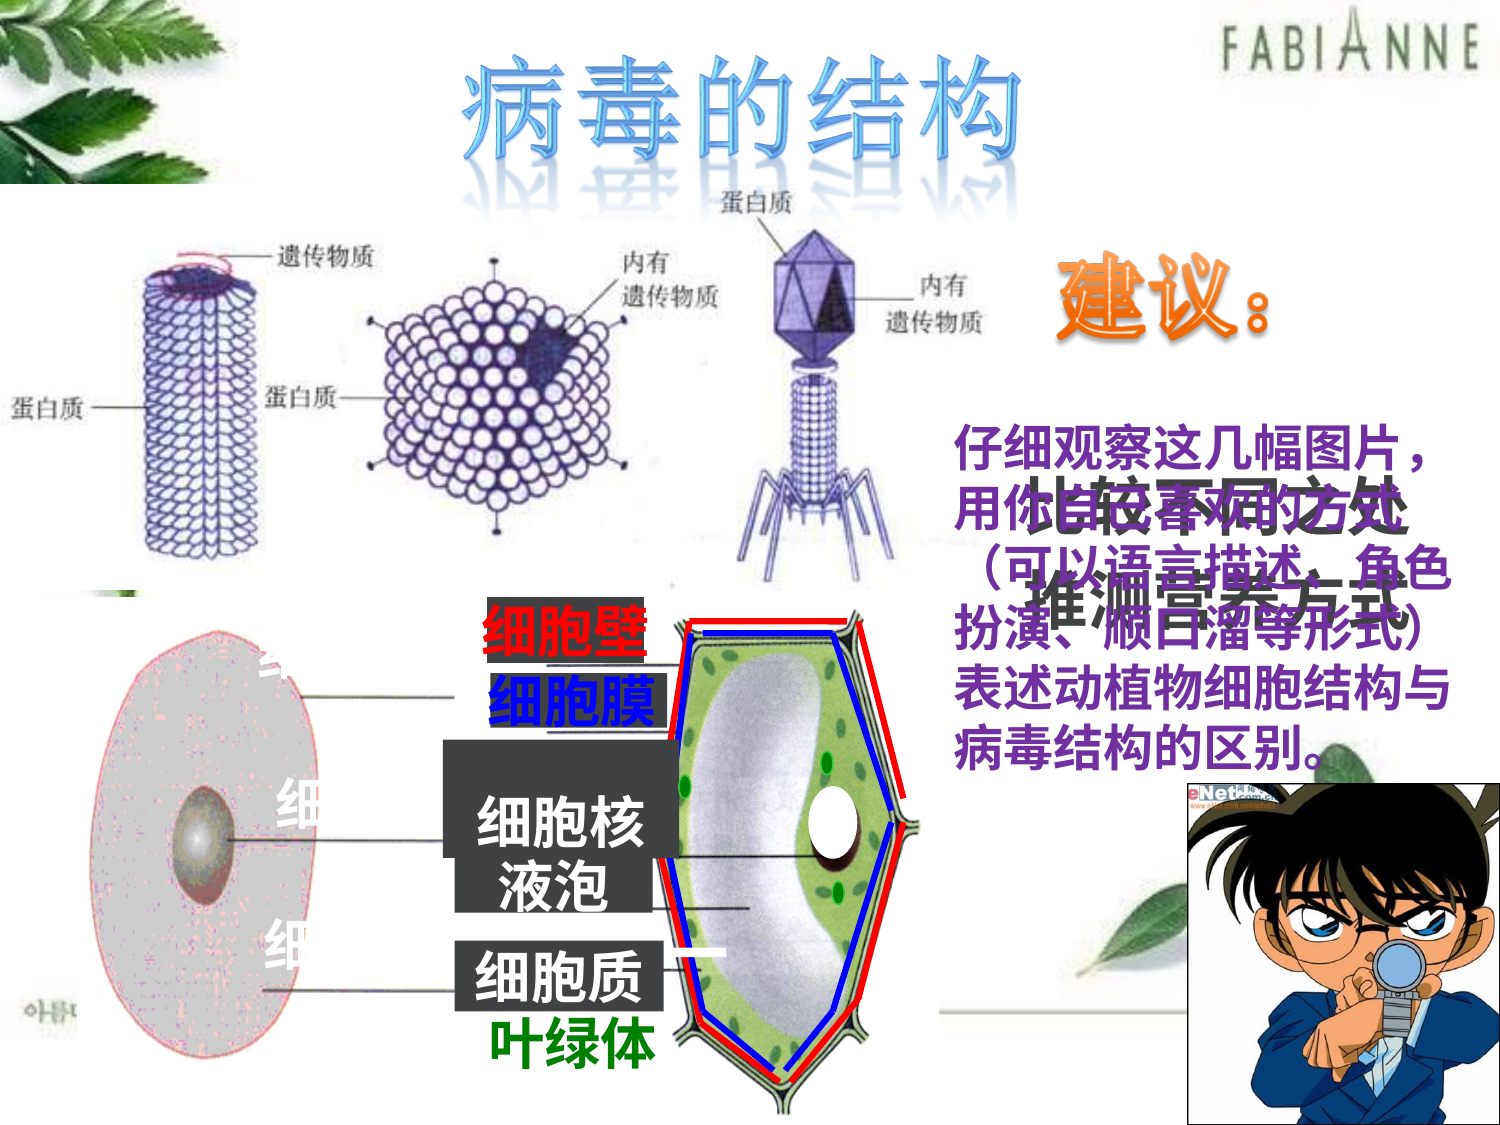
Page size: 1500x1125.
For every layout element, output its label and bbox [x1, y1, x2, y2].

text_box [76, 599, 940, 1125]
text_box [666, 632, 892, 1071]
text_box [655, 621, 904, 1083]
picture [0, 0, 1500, 1125]
